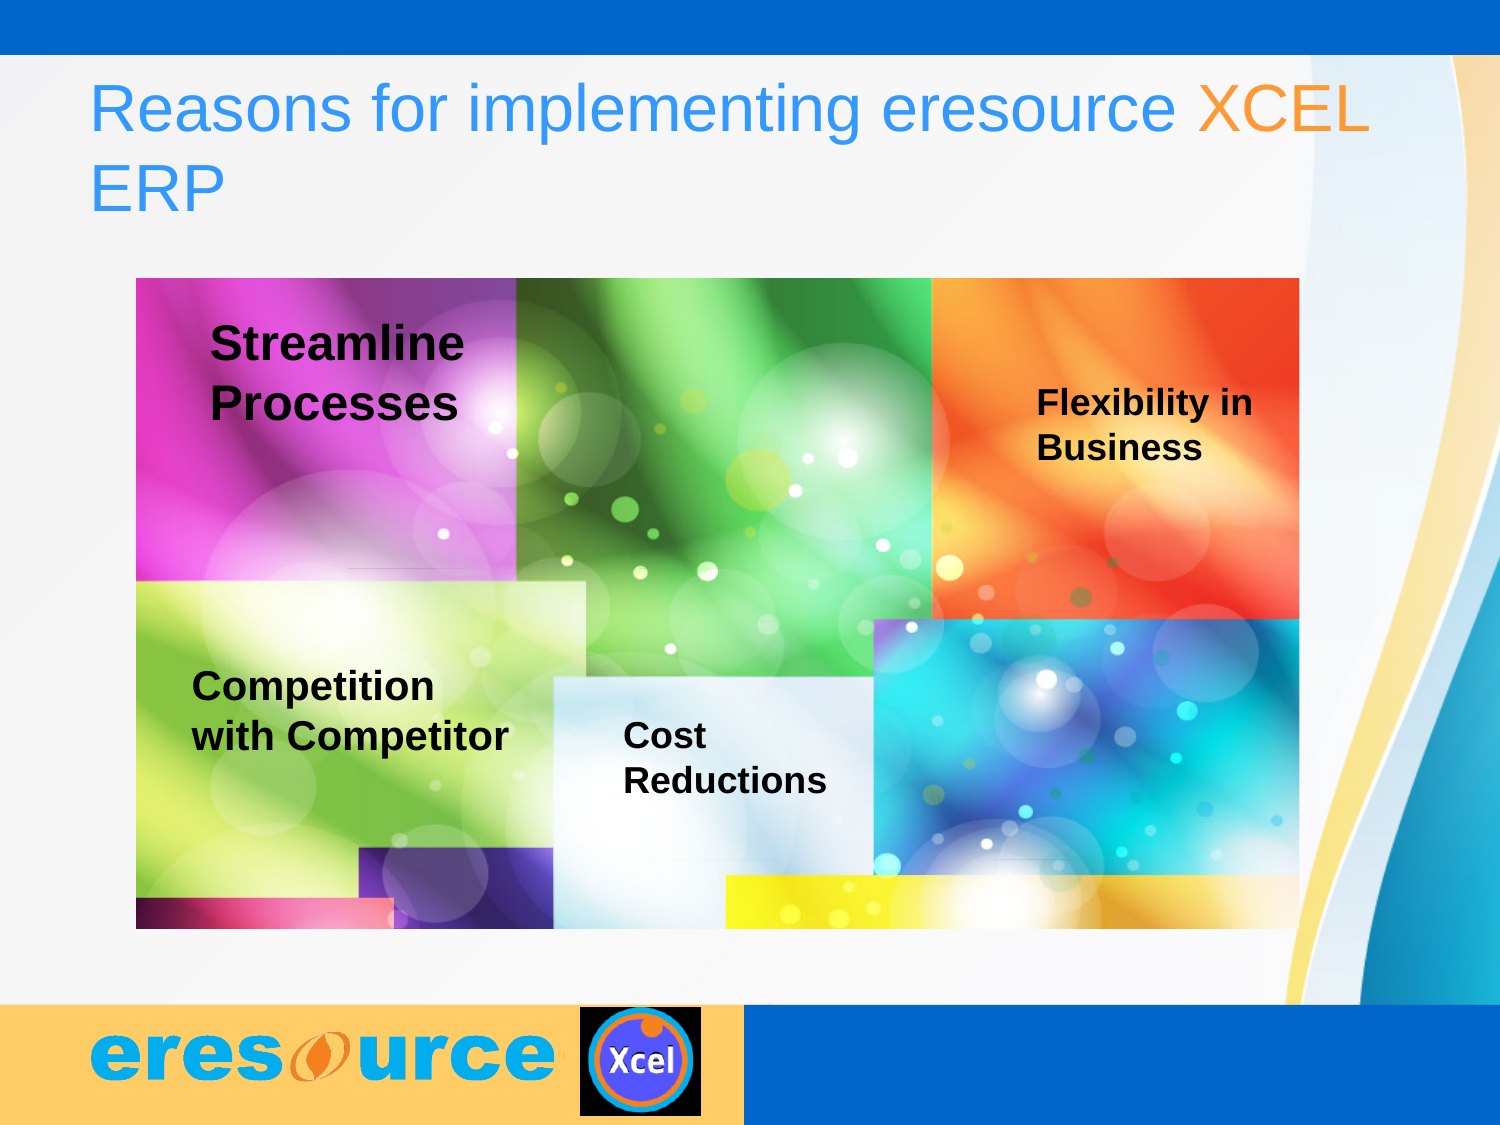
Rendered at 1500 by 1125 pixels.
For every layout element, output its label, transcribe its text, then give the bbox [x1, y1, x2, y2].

picture [594, 1014, 687, 1107]
title Reasons for implementing eresource XCEL ERP [74, 96, 1426, 193]
picture [88, 1021, 564, 1090]
picture [580, 1007, 701, 1116]
picture [0, 55, 1500, 1004]
text_box Flexibility in Business [1300, 370, 1306, 476]
